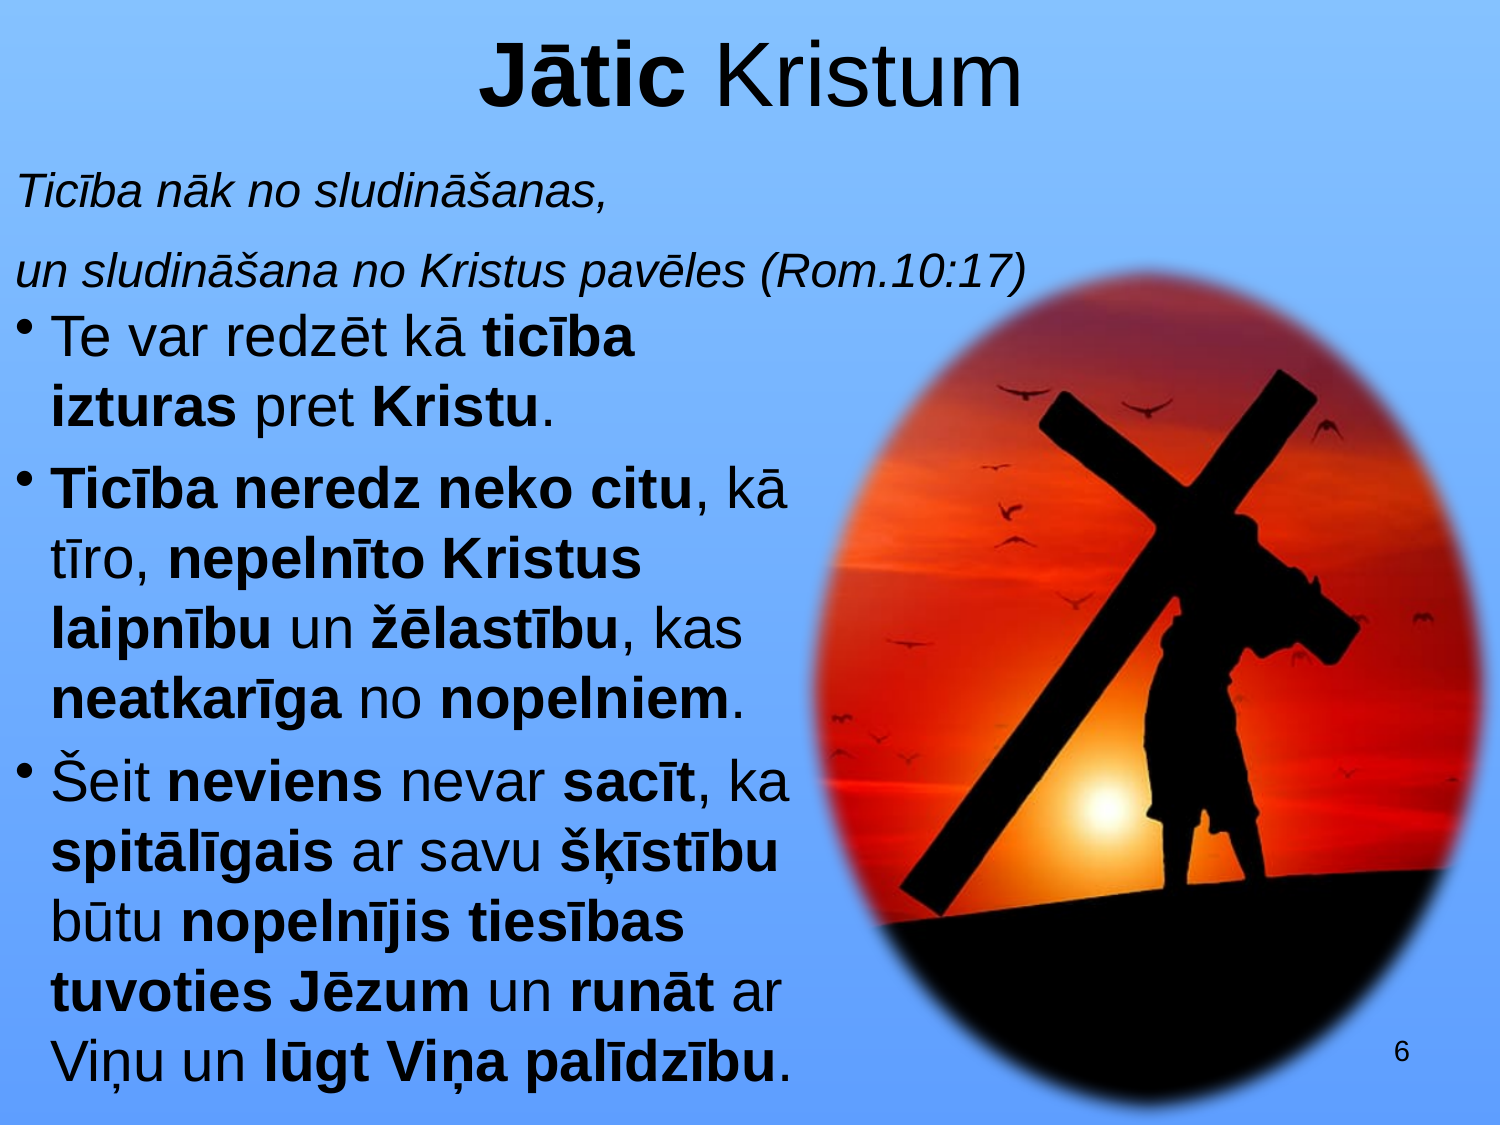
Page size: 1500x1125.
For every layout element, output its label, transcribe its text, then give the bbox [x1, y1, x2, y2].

text_box Te var redzēt kā ticība izturas pret Kristu. Ticība neredz neko citu, kā tīro, nepelnīto Kristus laipnību un žēlastību, kas neatkarīga no nopelniem. Šeit neviens nevar sacīt, ka spitālīgais ar savu šķīstību būtu nopelnījis tiesības tuvoties Jēzum un runāt ar Viņu un lūgt Viņa palīdzību. [0, 290, 791, 1101]
picture [796, 255, 1500, 1125]
list Ticība nāk no sludināšanas, un sludināšana no Kristus pavēles (Rom.10:17) [0, 160, 1500, 290]
title Jātic Kristum [76, 0, 1428, 140]
